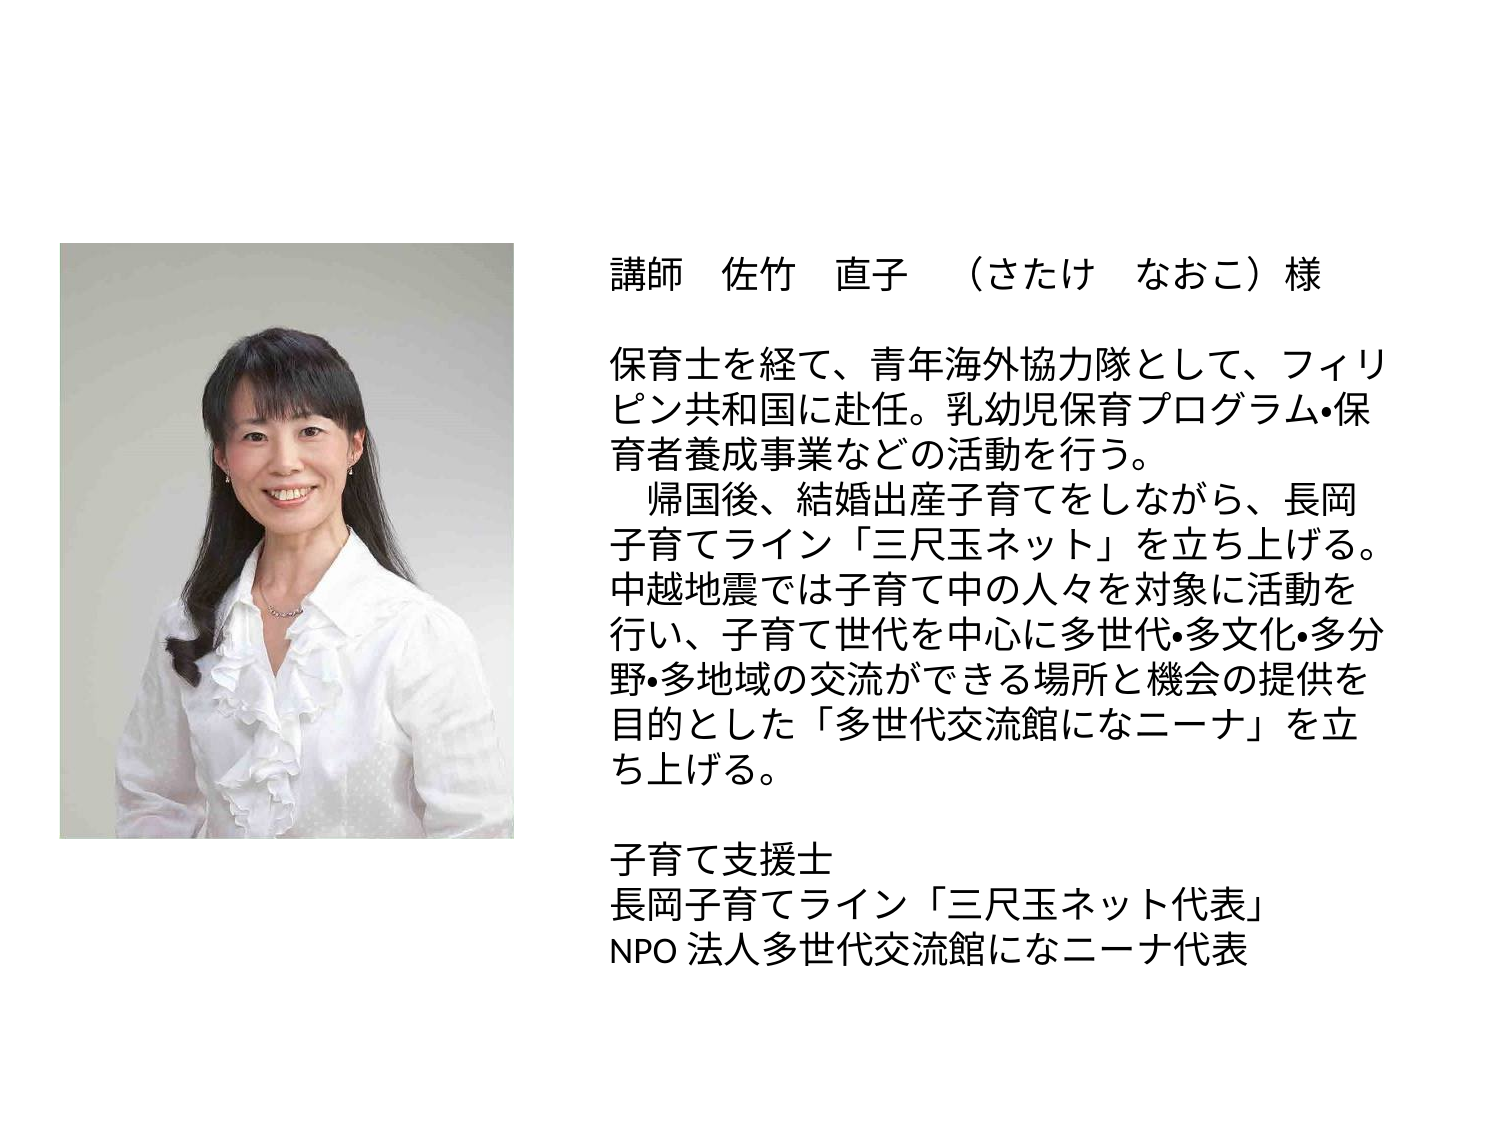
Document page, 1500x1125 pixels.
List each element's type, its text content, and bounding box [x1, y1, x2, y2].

picture [59, 243, 514, 840]
text_box 講師 佐竹 直子 （さたけ なおこ）様 保育士を経て、青年海外協力隊として、フィリピン共和国に赴任。乳幼児保育プログラム・保育者養成事業などの活動を行う。 帰国後、結婚出産子育てをしながら、長岡子育てライン「三尺玉ネット」を立ち上げる。 中越地震では子育て中の人々を対象に活動を行い、子育て世代を中心に多世代・多文化・多分野・多地域の交流ができる場所と機会の提供を目的とした「多世代交流館になニーナ」を立ち上げる。 子育て支援士 長岡子育てライン「三尺玉ネット代表」 NPO法人多世代交流館になニーナ代表 [594, 243, 1410, 1069]
